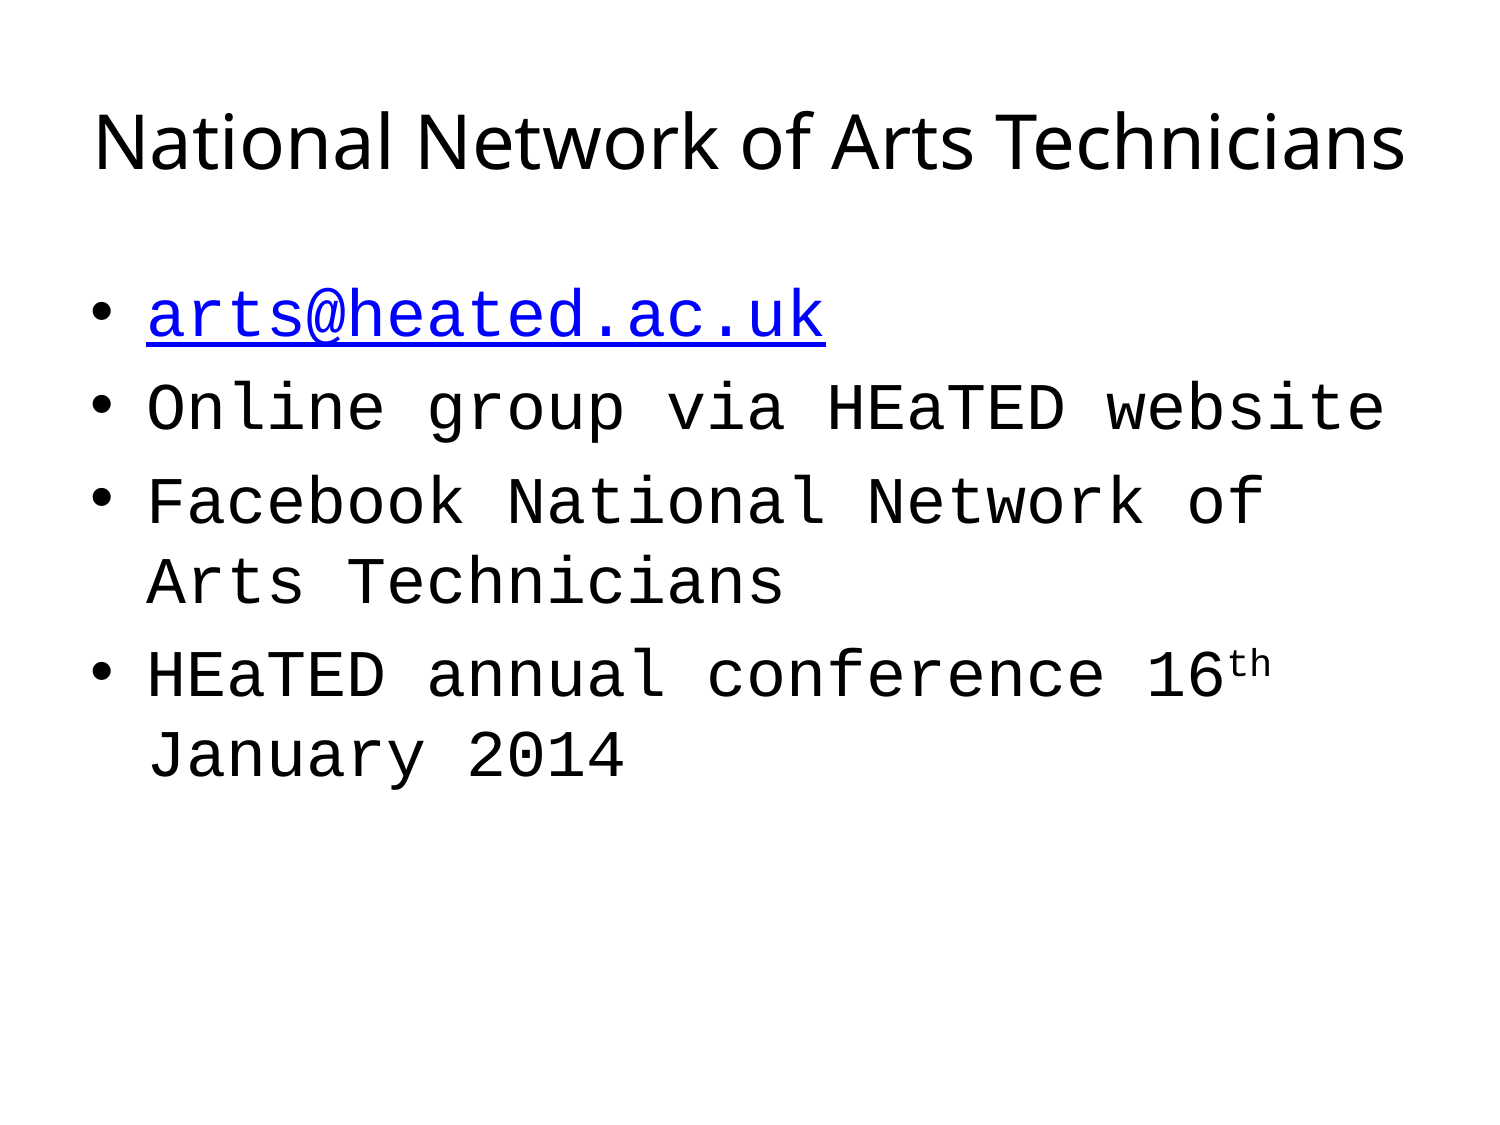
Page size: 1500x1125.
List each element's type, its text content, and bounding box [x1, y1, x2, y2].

list arts@heated.ac.uk Online group via HEaTED website Facebook National Network of Arts Technicians HEaTED annual conference 16th January 2014 [75, 262, 1425, 1005]
title National Network of Arts Technicians [75, 45, 1425, 233]
